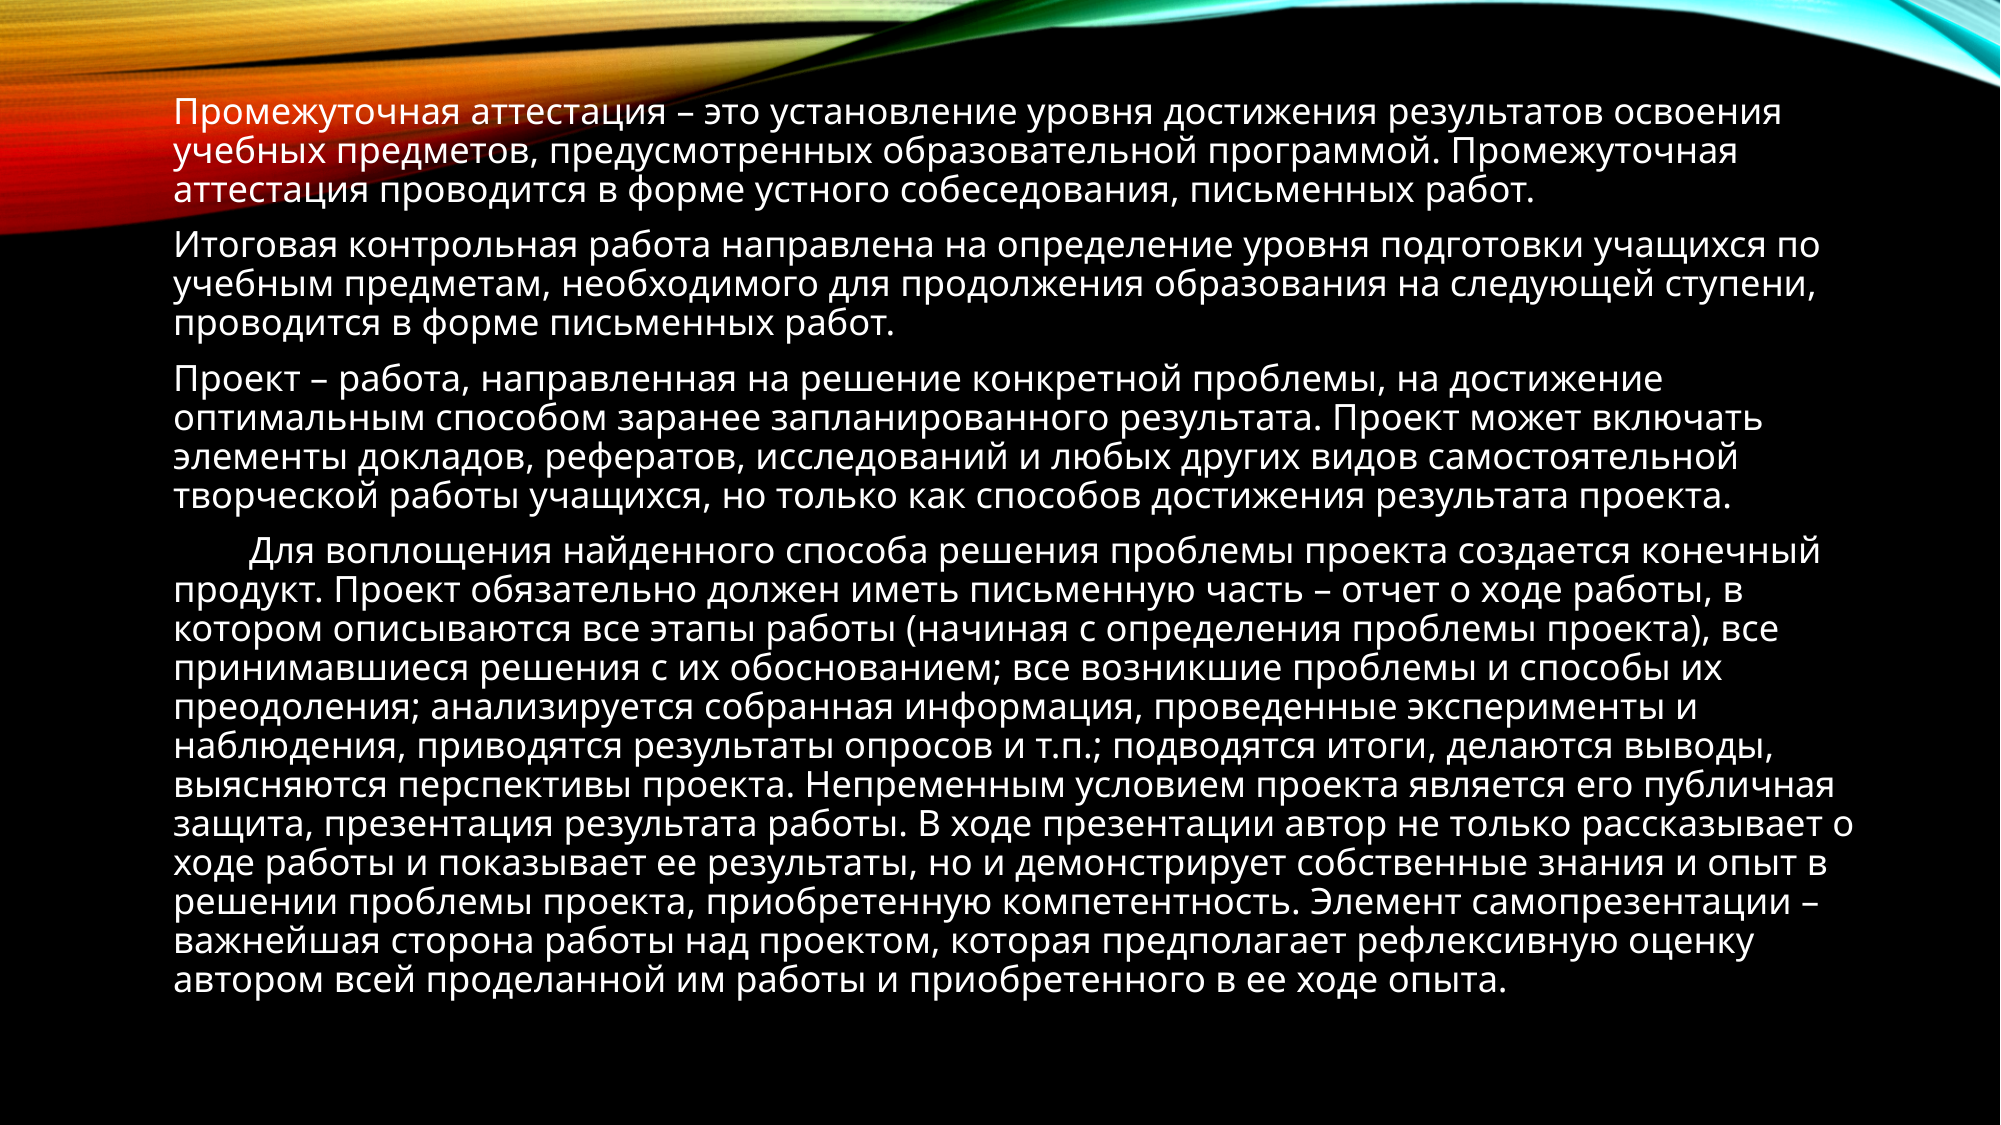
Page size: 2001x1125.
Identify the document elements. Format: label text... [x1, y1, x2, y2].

picture [0, 0, 2000, 237]
list Промежуточная аттестация – это установление уровня достижения результатов освоения учебных предметов, предусмотренных образовательной программой. Промежуточная аттестация проводится в форме устного собеседования, письменных работ. Итоговая контрольная работа направлена на определение уровня подготовки учащихся по учебным предметам, необходимого для продолжения образования на следующей ступени, проводится в форме письменных работ. Проект – работа, направленная на решение конкретной проблемы, на достижение оптимальным способом заранее запланированного результата. Проект может включать элементы докладов, рефератов, исследований и любых других видов самостоятельной творческой работы учащихся, но только как способов достижения результата проекта. Для воплощения найденного способа решения проблемы проекта создается конечный продукт. Проект обязательно должен иметь письменную часть – отчет о ходе работы, в котором описываются все этапы работы (начиная с определения проблемы проекта), все принимавшиеся решения с их обоснованием; все возникшие проблемы и способы их преодоления; анализируется собранная информация, проведенные эксперименты и наблюдения, приводятся результаты опросов и т.п.; подводятся итоги, делаются выводы, выясняются перспективы проекта. Непременным условием проекта является его публичная защита, презентация результата работы. В ходе презентации автор не только рассказывает о ходе работы и показывает ее результаты, но и демонстрирует собственные знания и опыт в решении проблемы проекта, приобретенную компетентность. Элемент самопрезентации – важнейшая сторона работы над проектом, которая предполагает рефлексивную оценку автором всей проделанной им работы и приобретенного в ее ходе опыта. [158, 85, 1888, 1021]
